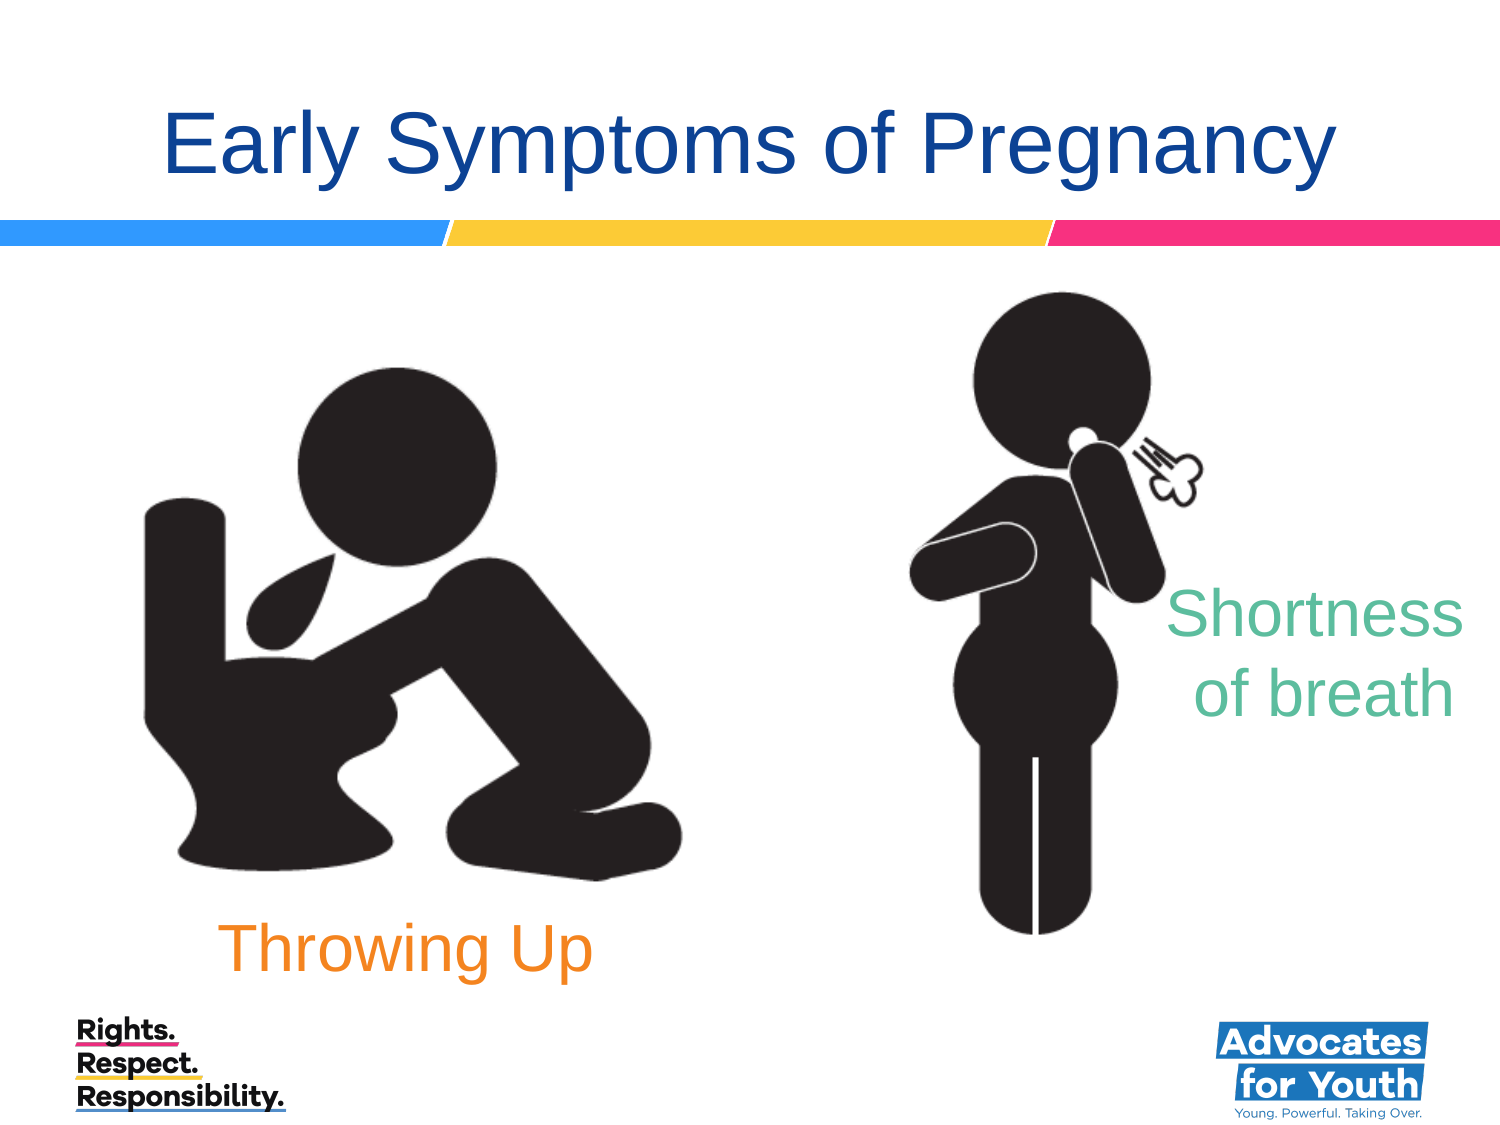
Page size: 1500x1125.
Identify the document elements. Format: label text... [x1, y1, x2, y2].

text_box Shortness of breath [1369, 562, 1500, 738]
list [700, 252, 1364, 996]
title Early Symptoms of Pregnancy [75, 45, 1425, 233]
picture [0, 207, 1500, 258]
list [74, 262, 738, 1006]
